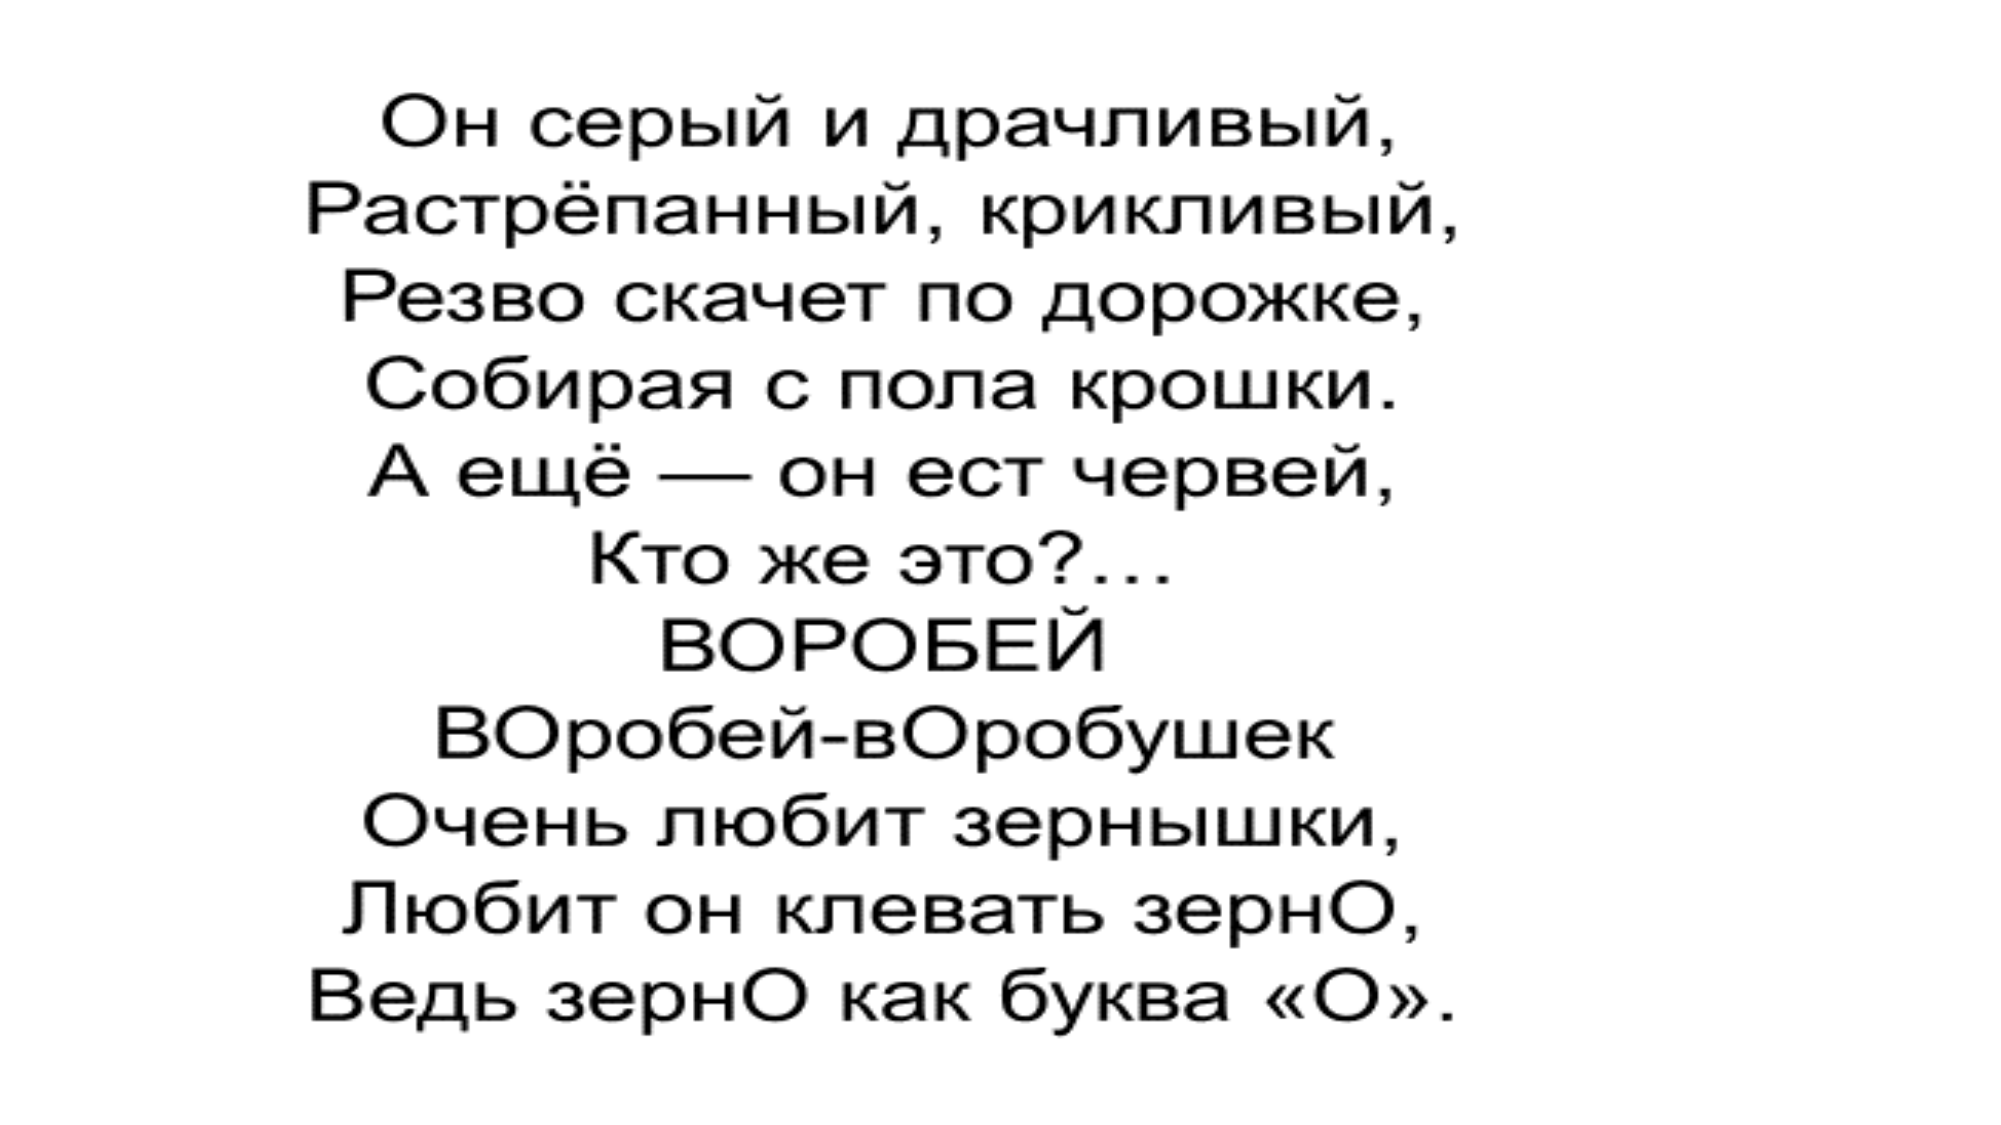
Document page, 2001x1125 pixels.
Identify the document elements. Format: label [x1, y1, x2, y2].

picture [14, 16, 1863, 1109]
